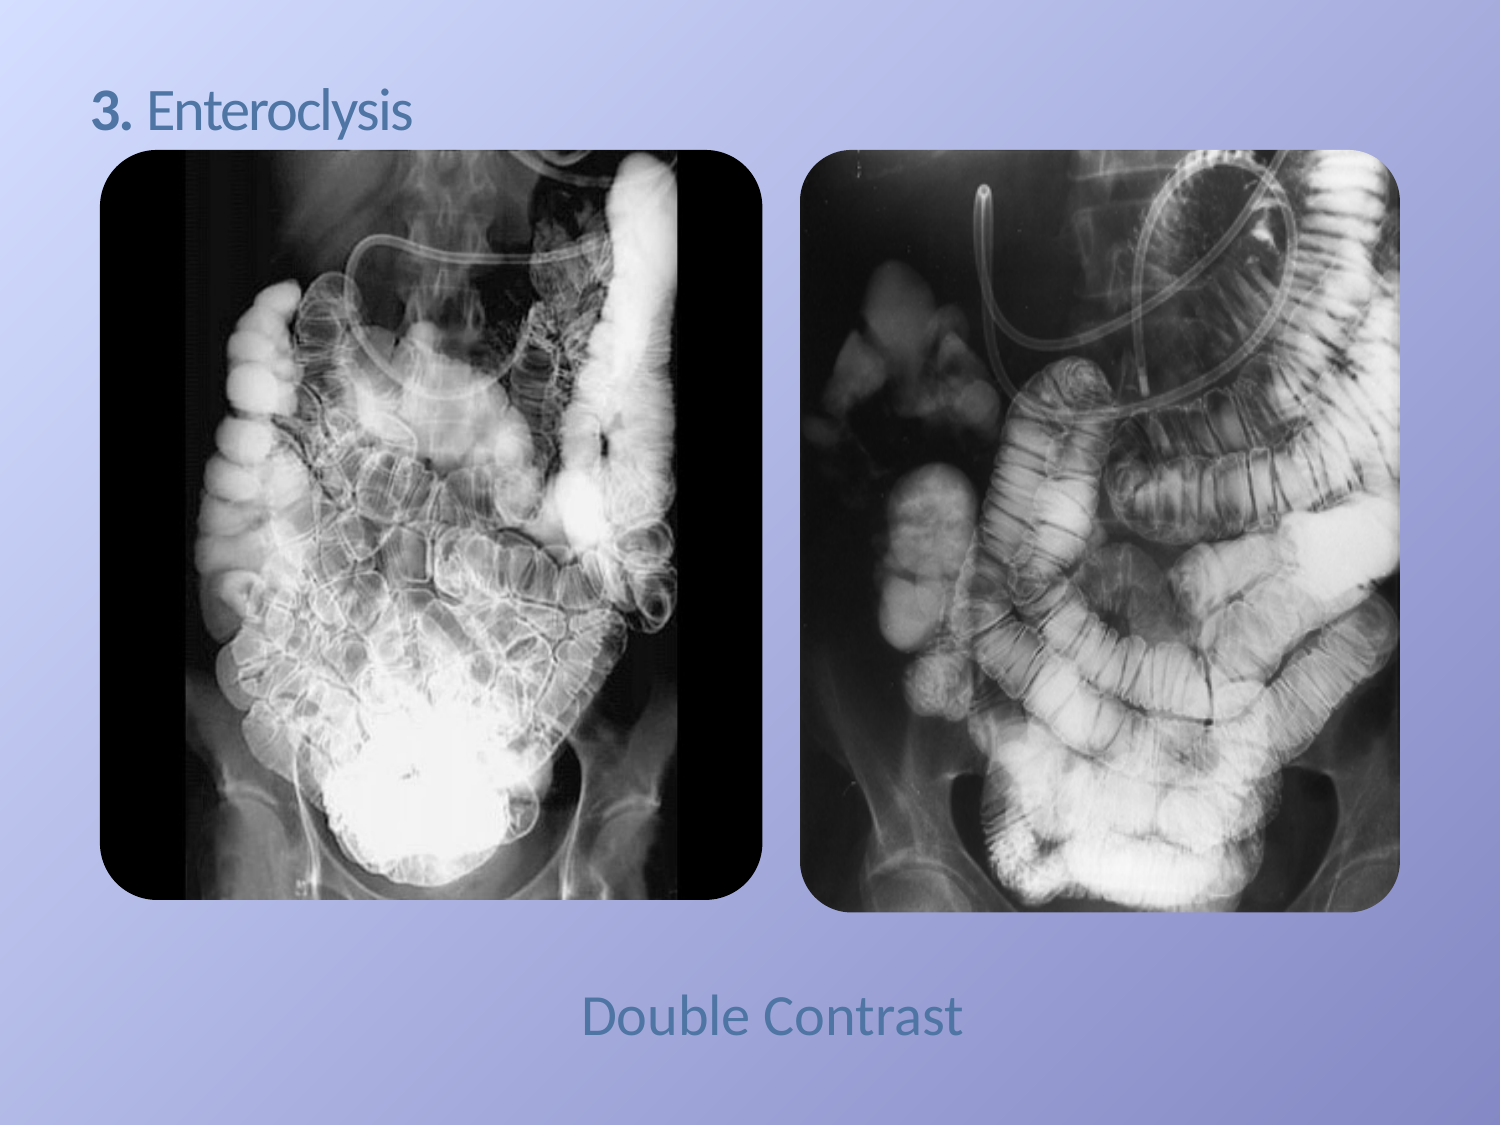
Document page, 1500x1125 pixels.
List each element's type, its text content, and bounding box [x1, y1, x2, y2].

picture [800, 149, 1400, 913]
list Double Contrast [75, 900, 1425, 1000]
title 3. Enteroclysis [74, 62, 1425, 150]
picture [99, 149, 763, 900]
